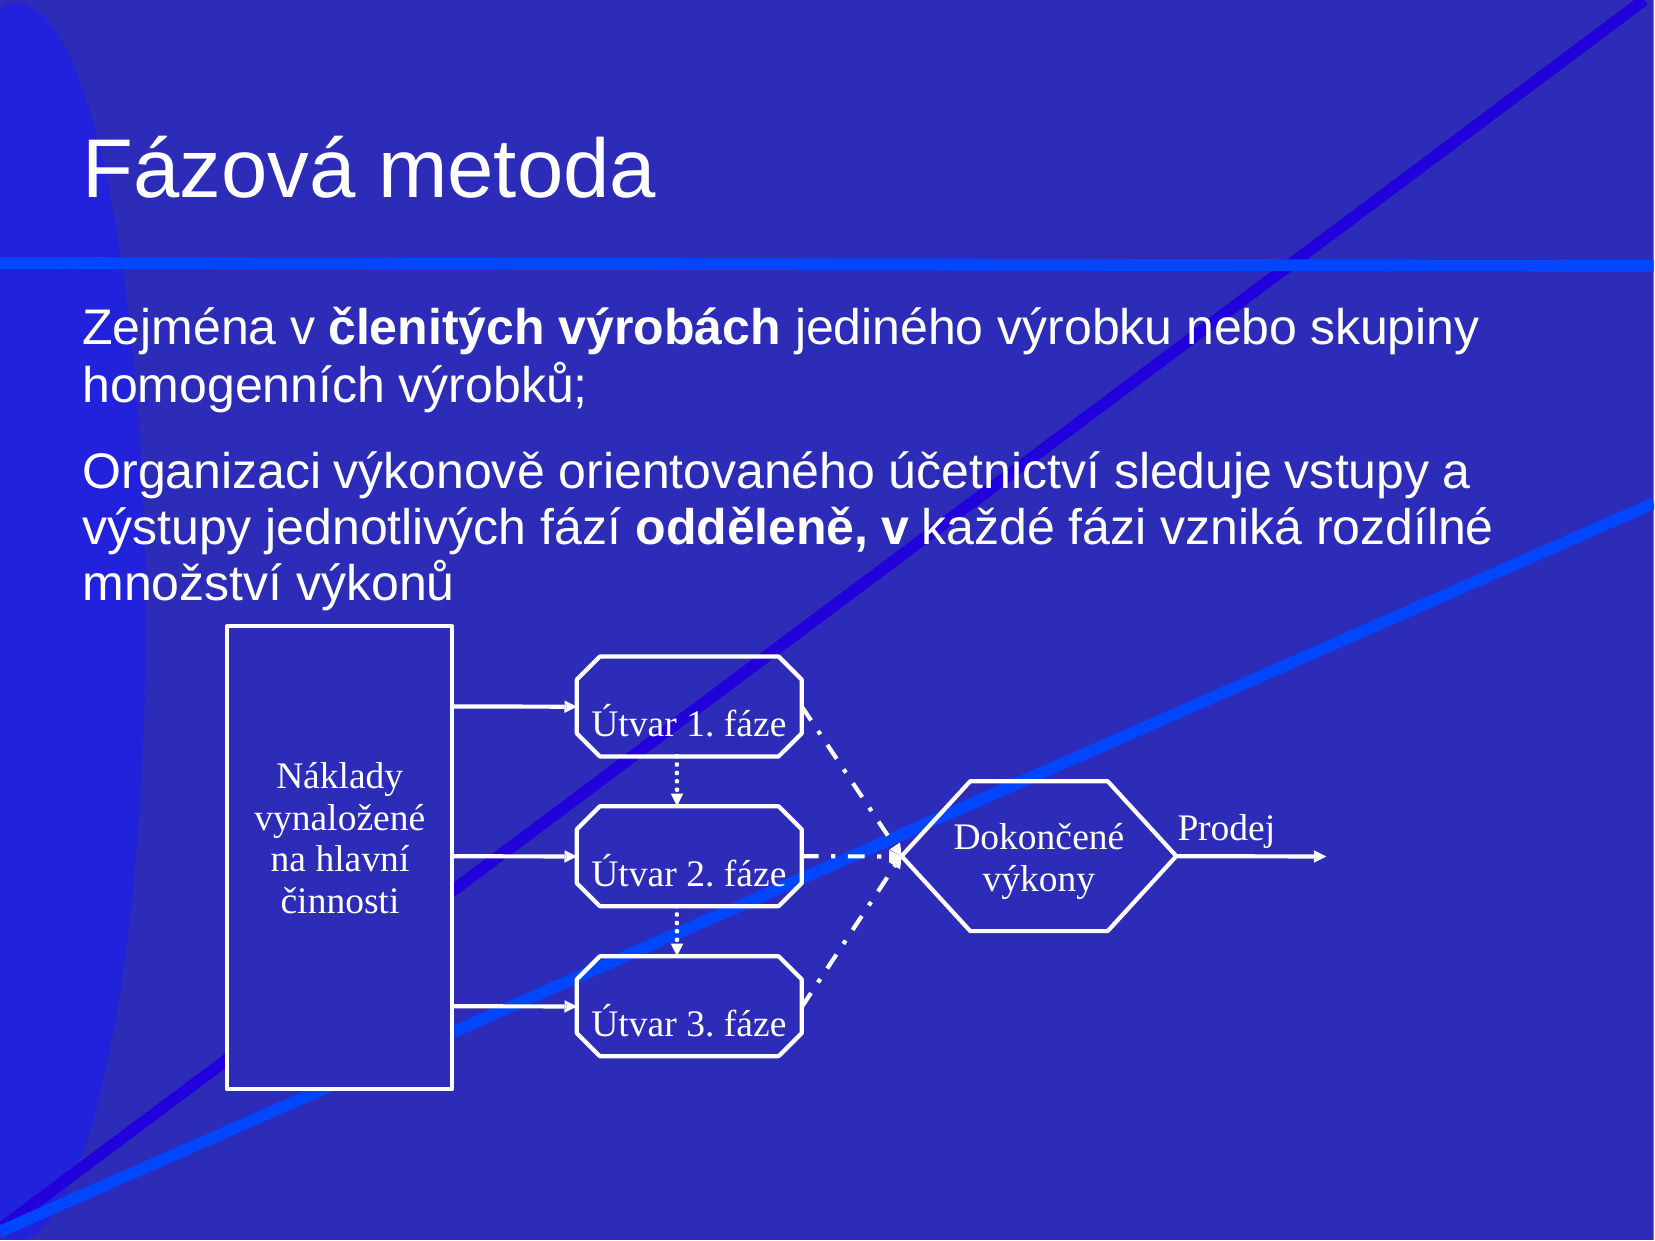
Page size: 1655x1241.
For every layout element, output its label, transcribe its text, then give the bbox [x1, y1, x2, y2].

text_box [800, 705, 813, 722]
text_box [800, 991, 813, 1009]
text_box [850, 914, 864, 932]
text_box [452, 1000, 576, 1013]
text_box [452, 850, 576, 863]
text_box [876, 876, 889, 893]
text_box [576, 806, 802, 907]
text_box [876, 820, 890, 837]
text_box [889, 855, 902, 870]
text_box Prodej [1175, 802, 1278, 848]
text_box [816, 977, 823, 984]
text_box [825, 953, 839, 970]
text_box [889, 850, 900, 862]
text_box [867, 806, 874, 813]
list Zejména v členitých výrobách jediného výrobku nebo skupiny homogenních výrobků; Organizaci výkonově orientovaného účetnictví sleduje vstupy a výstupy jednotlivých fází odděleně, v každé fázi vzniká rozdílné množství výkonů [80, 296, 1574, 1002]
text_box [670, 793, 684, 807]
text_box [816, 729, 823, 736]
text_box [841, 768, 848, 774]
text_box [866, 900, 873, 907]
text_box [889, 842, 902, 855]
text_box [851, 782, 864, 799]
text_box [576, 656, 802, 757]
text_box Náklady vynaložené na hlavní činnosti [227, 626, 452, 1090]
text_box [576, 956, 802, 1057]
text_box [801, 854, 819, 859]
title Fázová metoda [80, 64, 1574, 296]
text_box [1176, 850, 1327, 863]
text_box [902, 781, 1176, 932]
text_box [825, 743, 839, 760]
text_box [452, 700, 576, 713]
text_box [841, 939, 848, 946]
text_box [847, 854, 865, 859]
text_box [670, 943, 684, 957]
